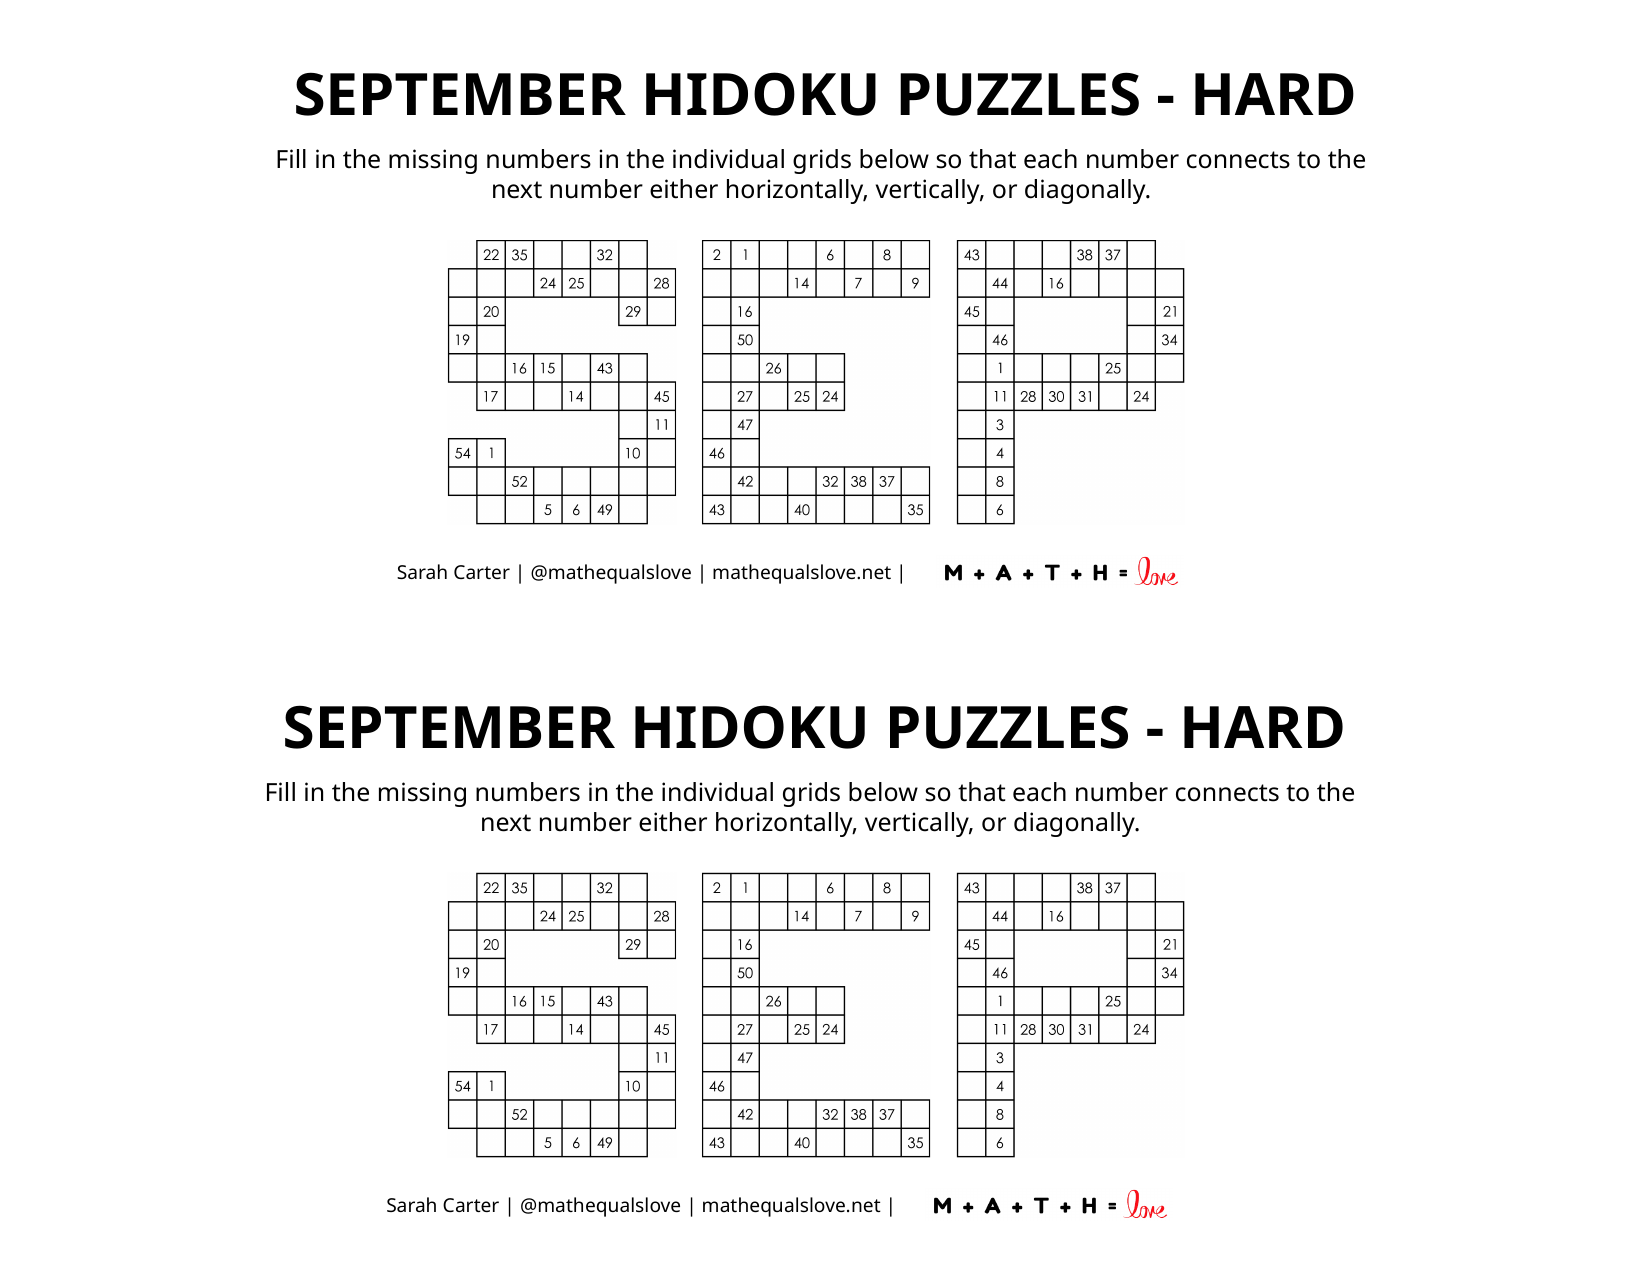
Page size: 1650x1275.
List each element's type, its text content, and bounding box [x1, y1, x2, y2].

picture [935, 554, 1184, 589]
text_box Fill in the missing numbers in the individual grids below so that each number connects to the next number either horizontally, vertically, or diagonally. [0, 135, 1650, 211]
text_box Fill in the missing numbers in the individual grids below so that each number connects to the next number either horizontally, vertically, or diagonally. [0, 768, 1640, 844]
picture [955, 872, 1186, 1159]
text_box Sarah Carter | @mathequalslove | mathequalslove.net | [382, 553, 1217, 592]
text_box SEPTEMBER HIDOKU PUZZLES - HARD [76, 50, 1574, 135]
picture [447, 239, 677, 526]
picture [924, 1187, 1173, 1222]
picture [955, 239, 1186, 526]
picture [447, 872, 677, 1159]
picture [701, 239, 931, 526]
text_box Sarah Carter | @mathequalslove | mathequalslove.net | [371, 1186, 1206, 1225]
picture [701, 872, 931, 1159]
text_box SEPTEMBER HIDOKU PUZZLES - HARD [66, 683, 1563, 768]
